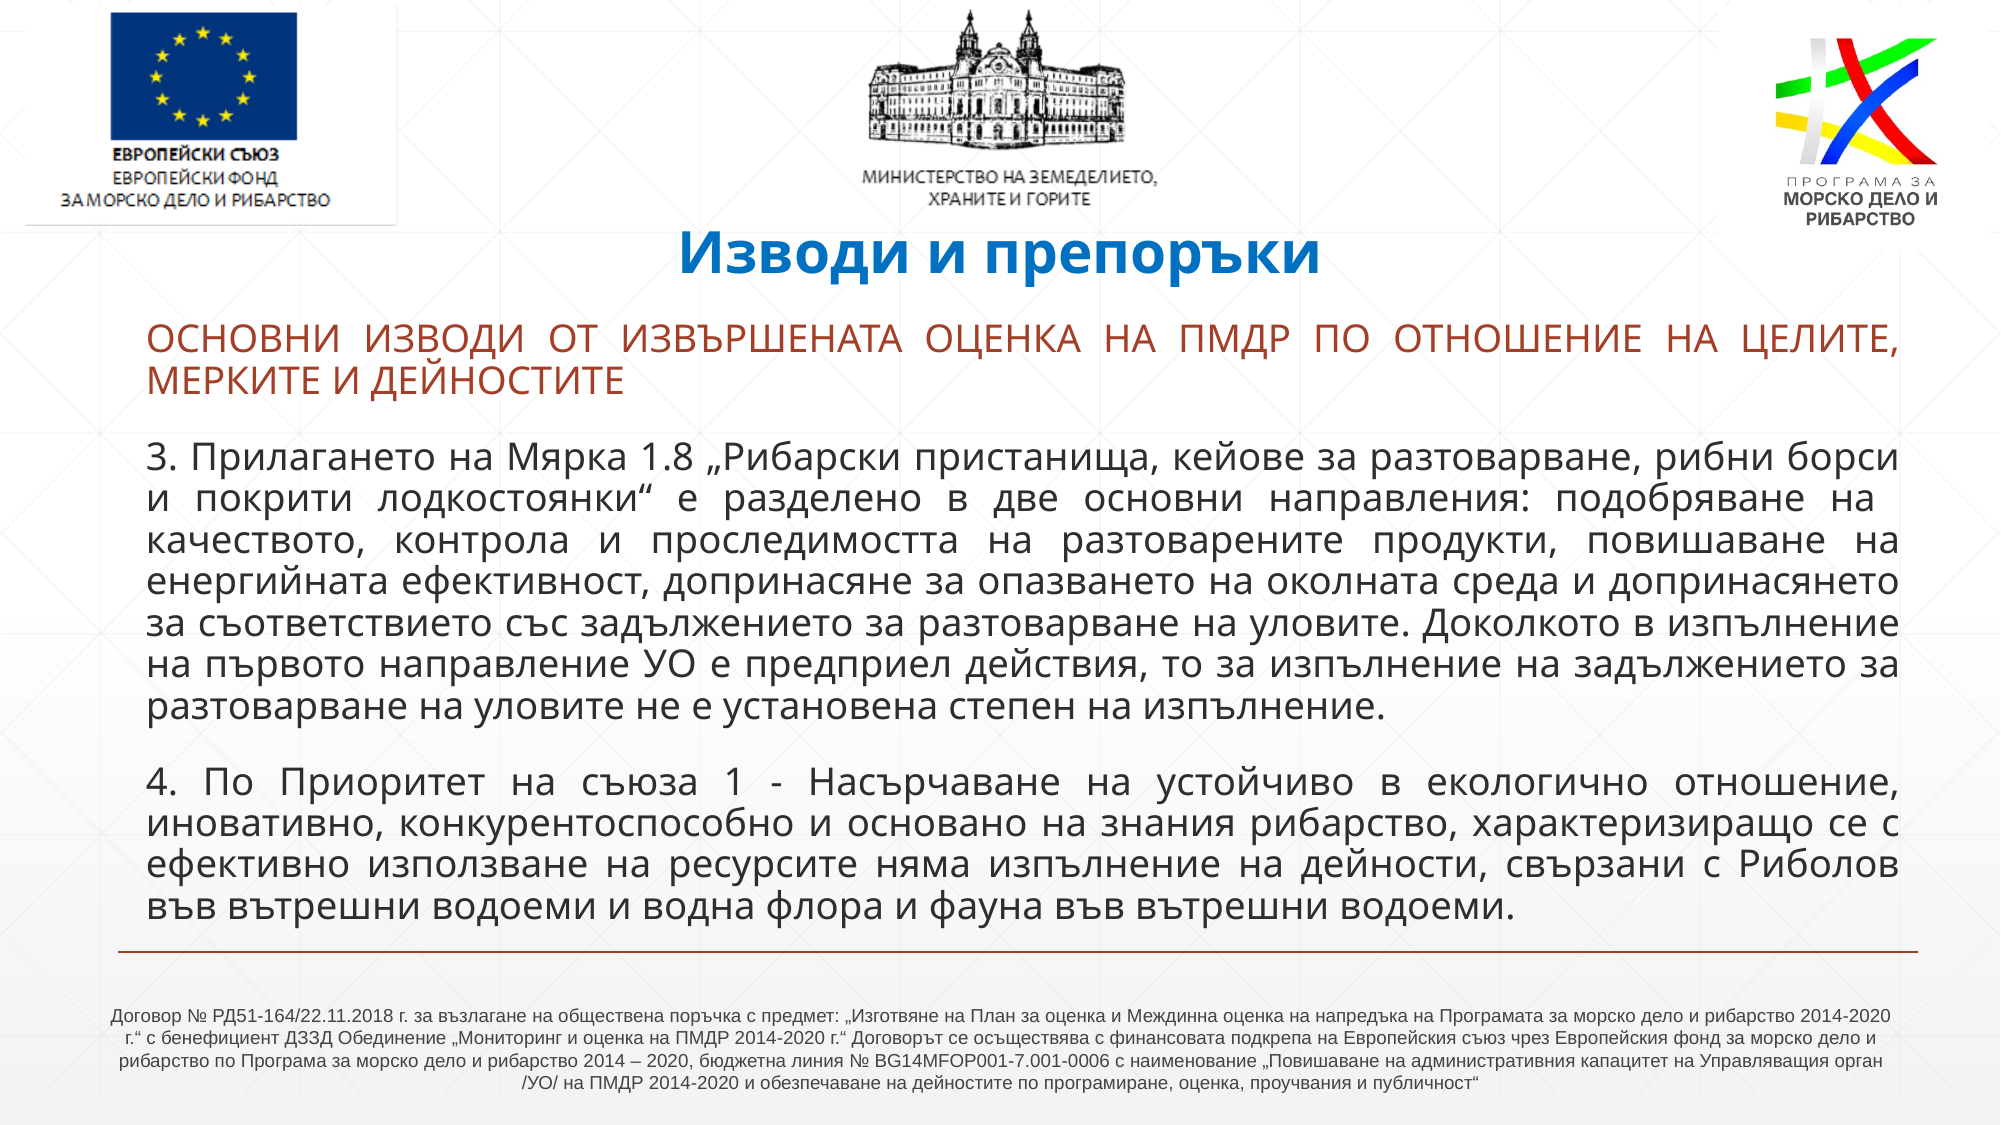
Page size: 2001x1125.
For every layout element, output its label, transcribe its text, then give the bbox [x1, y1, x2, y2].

picture [779, 158, 1244, 245]
picture [25, 5, 399, 227]
title Изводи и препоръки [170, 221, 1830, 294]
picture [862, 5, 1138, 154]
footer Договор № РД51-164/22.11.2018 г. за възлагане на обществена поръчка с предмет: „Изготвяне на План за оценка и Междинна оценка на напредъка на Програмата за морско дело и рибарство 2014-2020 г.“ с бенефициент ДЗЗД Обединение „Мониторинг и оценка на ПМДР 2014-2020 г.“ Договорът се осъществява с финансовата подкрепа на Европейския съюз чрез Европейския фонд за морско дело и рибарство по Програма за морско дело и рибарство 2014 – 2020, бюджетна линия № BG14MFOP001-7.001-0006 с наименование „Повишаване на административния капацитет на Управляващия орган /УО/ на ПМДР 2014-2020 и обезпечаване на дейностите по програмиране, оценка, проучвания и публичност“ [91, 998, 1909, 1099]
picture [1718, 5, 1989, 250]
list ОСНОВНИ ИЗВОДИ ОТ ИЗВЪРШЕНАТА ОЦЕНКА НА ПМДР ПО ОТНОШЕНИЕ НА ЦЕЛИТЕ, МЕРКИТЕ И ДЕЙНОСТИТЕ 3. Прилагането на Мярка 1.8 „Рибарски пристанища, кейове за разтоварване, рибни борси и покрити лодкостоянки“ е разделено в две основни направления: подобряване на качеството, контрола и проследимостта на разтоварените продукти, повишаване на енергийната ефективност, допринасяне за опазването на околната среда и допринасянето за съответствието със задължението за разтоварване на уловите. Доколкото в изпълнение на първото направление УО е предприел действия, то за изпълнение на задължението за разтоварване на уловите не е установена степен на изпълнение. 4. По Приоритет на съюза 1 - Насърчаване на устойчиво в екологично отношение, иновативно, конкурентоспособно и основано на знания рибарство, характеризиращо се с ефективно използване на ресурсите няма изпълнение на дейности, свързани с Риболов във вътрешни водоеми и водна флора и фауна във вътрешни водоеми. [123, 312, 1918, 967]
